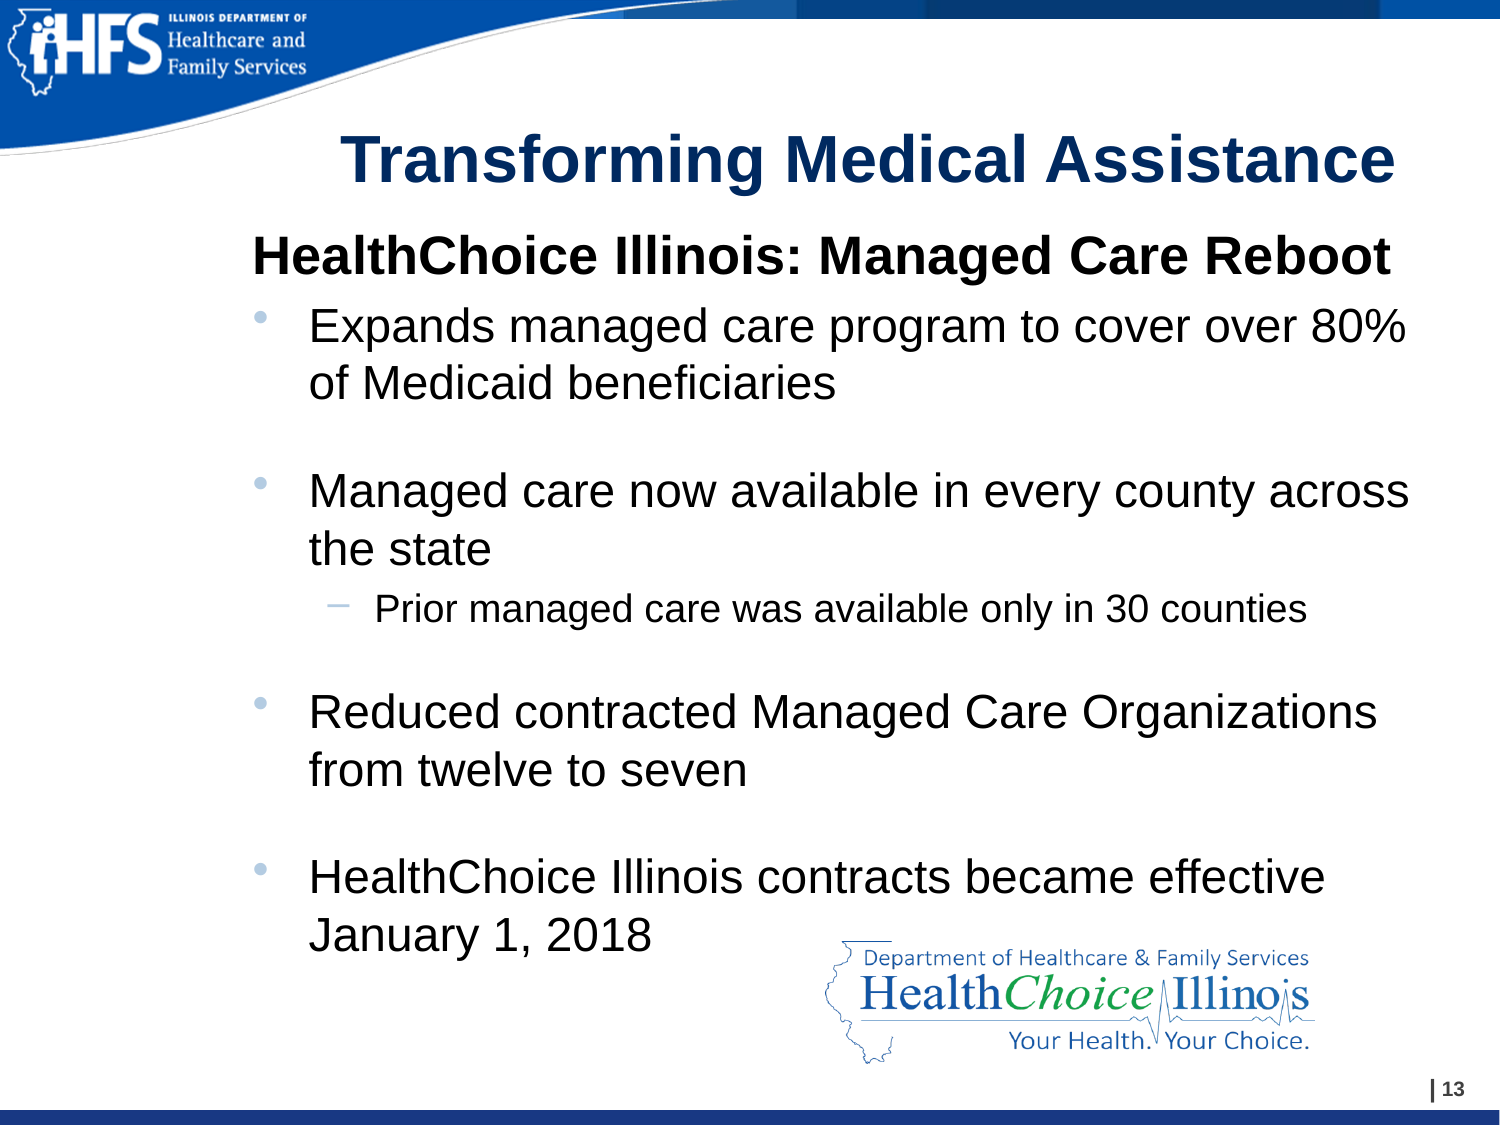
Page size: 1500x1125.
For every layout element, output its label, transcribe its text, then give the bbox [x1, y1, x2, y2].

picture [0, 0, 1500, 156]
list HealthChoice Illinois: Managed Care Reboot Expands managed care program to cover over 80% of Medicaid beneficiaries Managed care now available in every county across the state Prior managed care was available only in 30 counties Reduced contracted Managed Care Organizations from twelve to seven HealthChoice Illinois contracts became effective January 1, 2018 [237, 212, 1475, 1021]
title Transforming Medical Assistance [220, 108, 1500, 204]
picture [825, 941, 1315, 1064]
